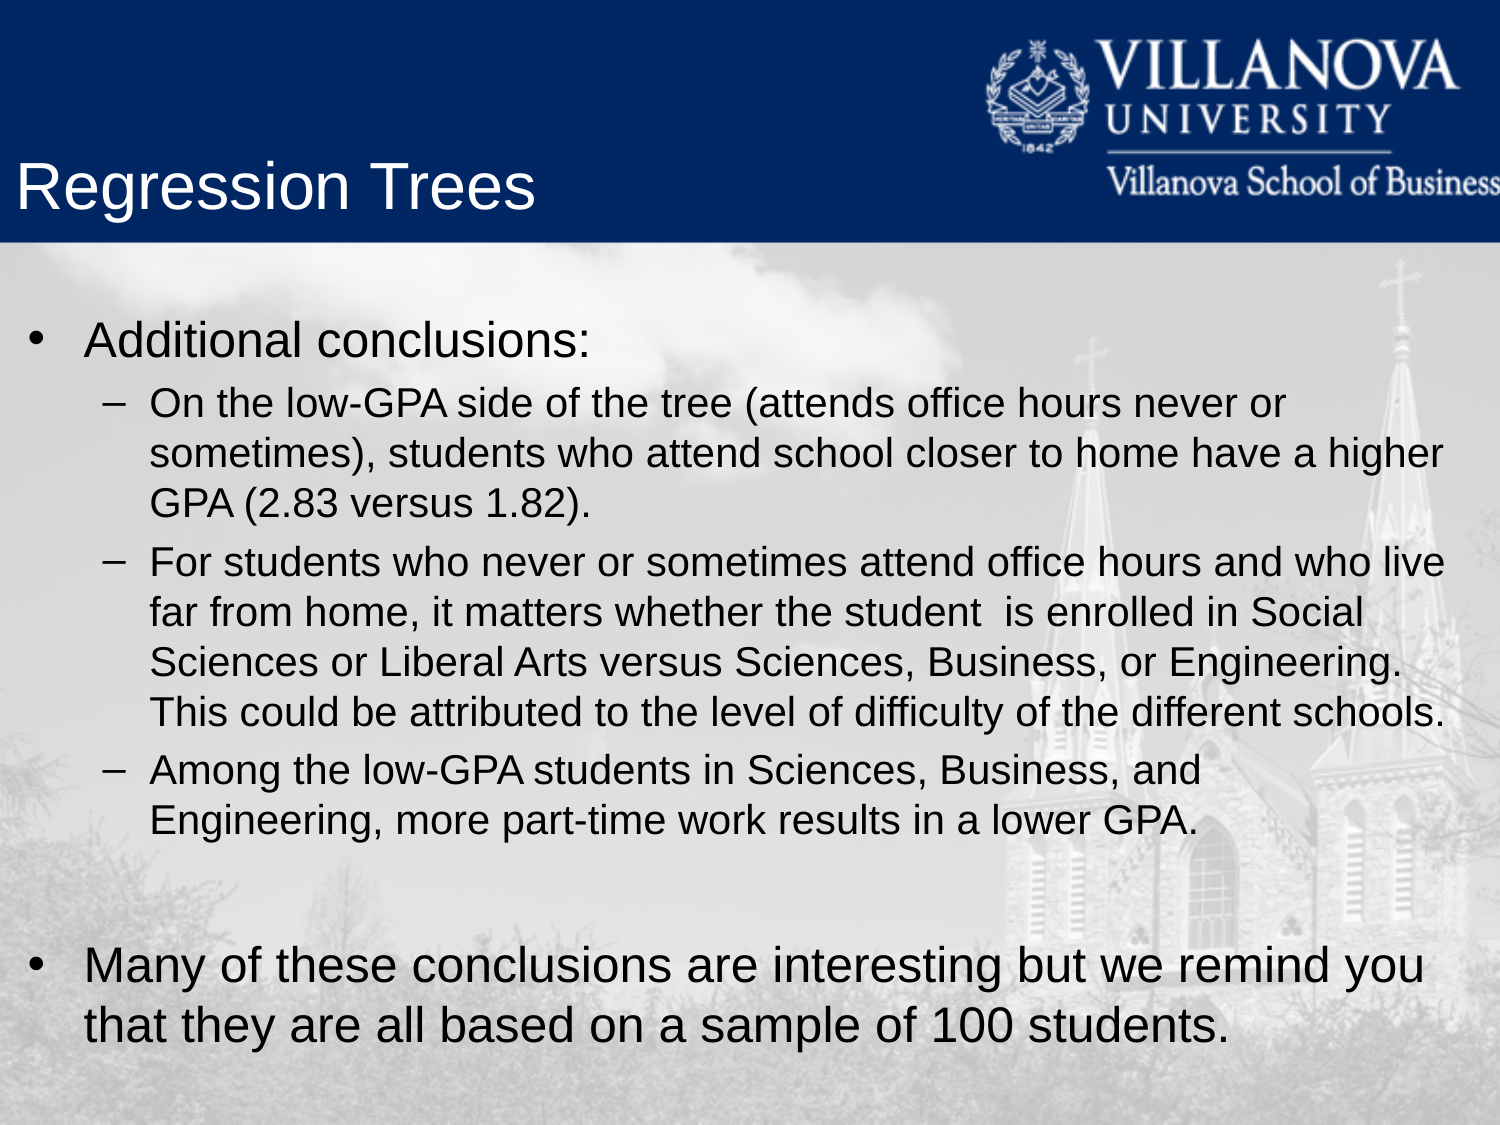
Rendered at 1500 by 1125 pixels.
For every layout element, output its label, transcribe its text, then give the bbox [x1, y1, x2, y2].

text_box Regression Trees [0, 50, 1350, 238]
picture [0, 0, 1500, 1125]
list Additional conclusions: On the low-GPA side of the tree (attends office hours never or sometimes), students who attend school closer to home have a higher GPA (2.83 versus 1.82). For students who never or sometimes attend office hours and who live far from home, it matters whether the student is enrolled in Social Sciences or Liberal Arts versus Sciences, Business, or Engineering. This could be attributed to the level of difficulty of the different schools. Among the low-GPA students in Sciences, Business, and Engineering, more part-time work results in a lower GPA. Many of these conclusions are interesting but we remind you that they are all based on a sample of 100 students. [12, 299, 1463, 1125]
